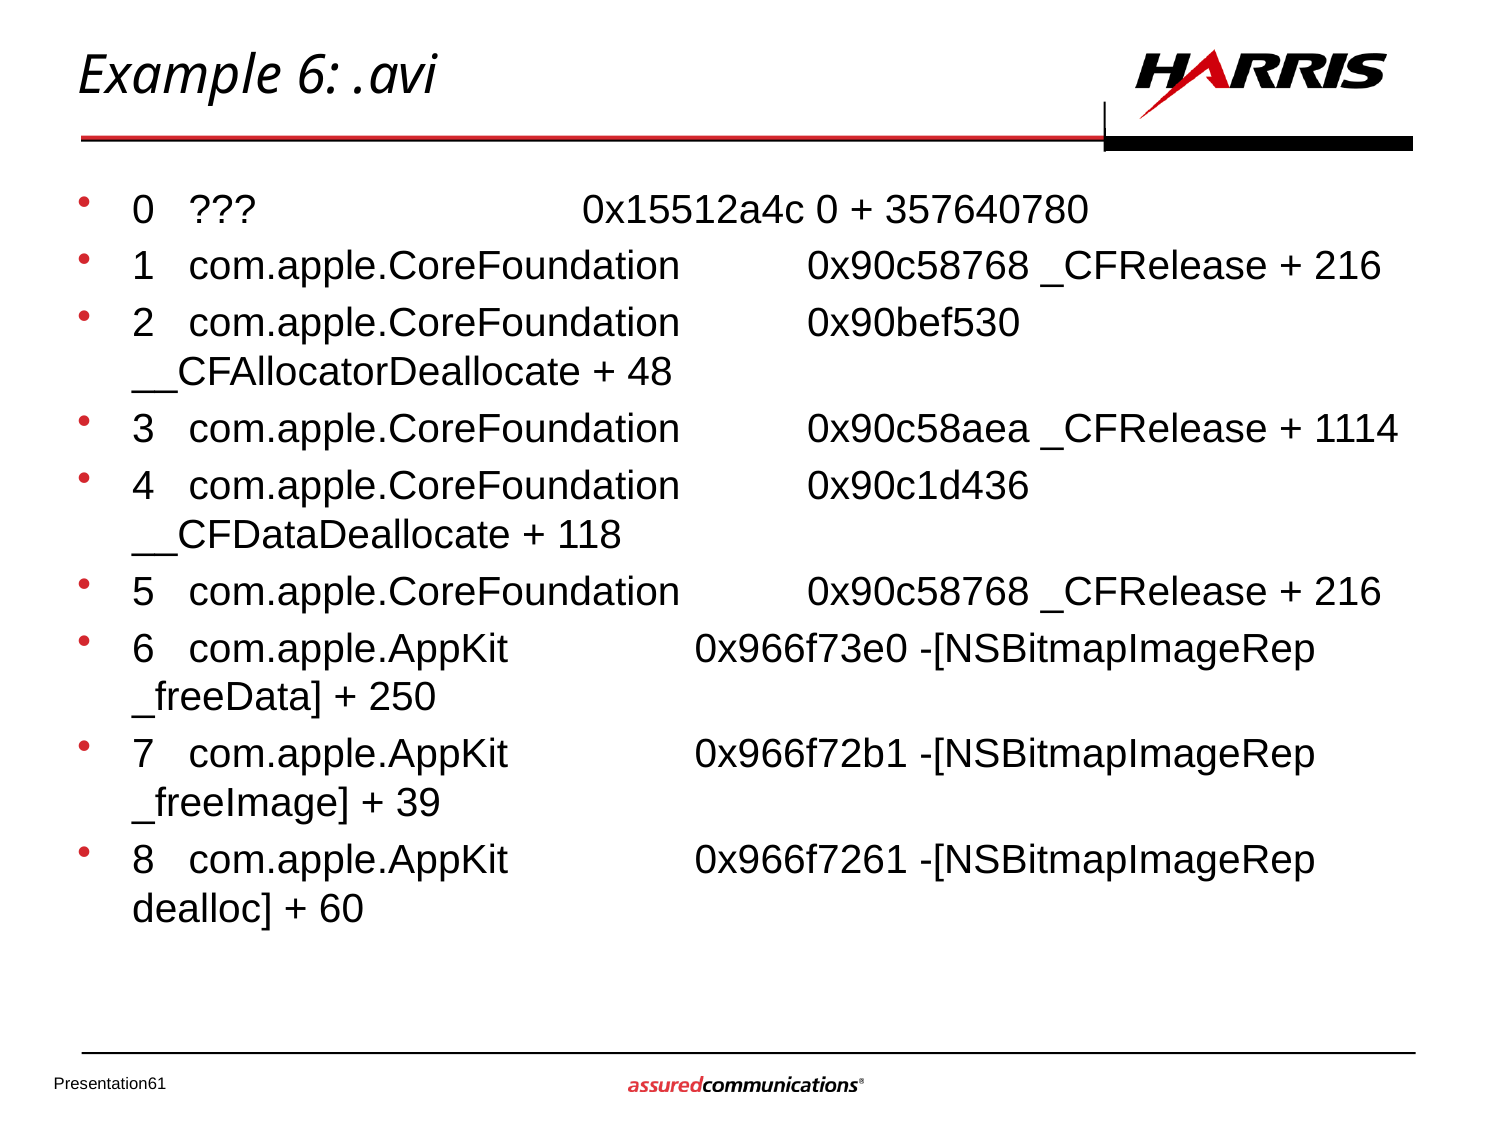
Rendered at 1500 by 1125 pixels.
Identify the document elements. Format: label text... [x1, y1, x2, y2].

title Example 6: .avi [62, 27, 951, 117]
list 0 ??? 0x15512a4c 0 + 357640780 1 com.apple.CoreFoundation 0x90c58768 _CFRelease + 216 2 com.apple.CoreFoundation 0x90bef530 __CFAllocatorDeallocate + 48 3 com.apple.CoreFoundation 0x90c58aea _CFRelease + 1114 4 com.apple.CoreFoundation 0x90c1d436 __CFDataDeallocate + 118 5 com.apple.CoreFoundation 0x90c58768 _CFRelease + 216 6 com.apple.AppKit 0x966f73e0 -[NSBitmapImageRep _freeData] + 250 7 com.apple.AppKit 0x966f72b1 -[NSBitmapImageRep _freeImage] + 39 8 com.apple.AppKit 0x966f7261 -[NSBitmapImageRep dealloc] + 60 [62, 174, 1429, 1020]
picture [1135, 49, 1387, 119]
picture [628, 1076, 864, 1092]
